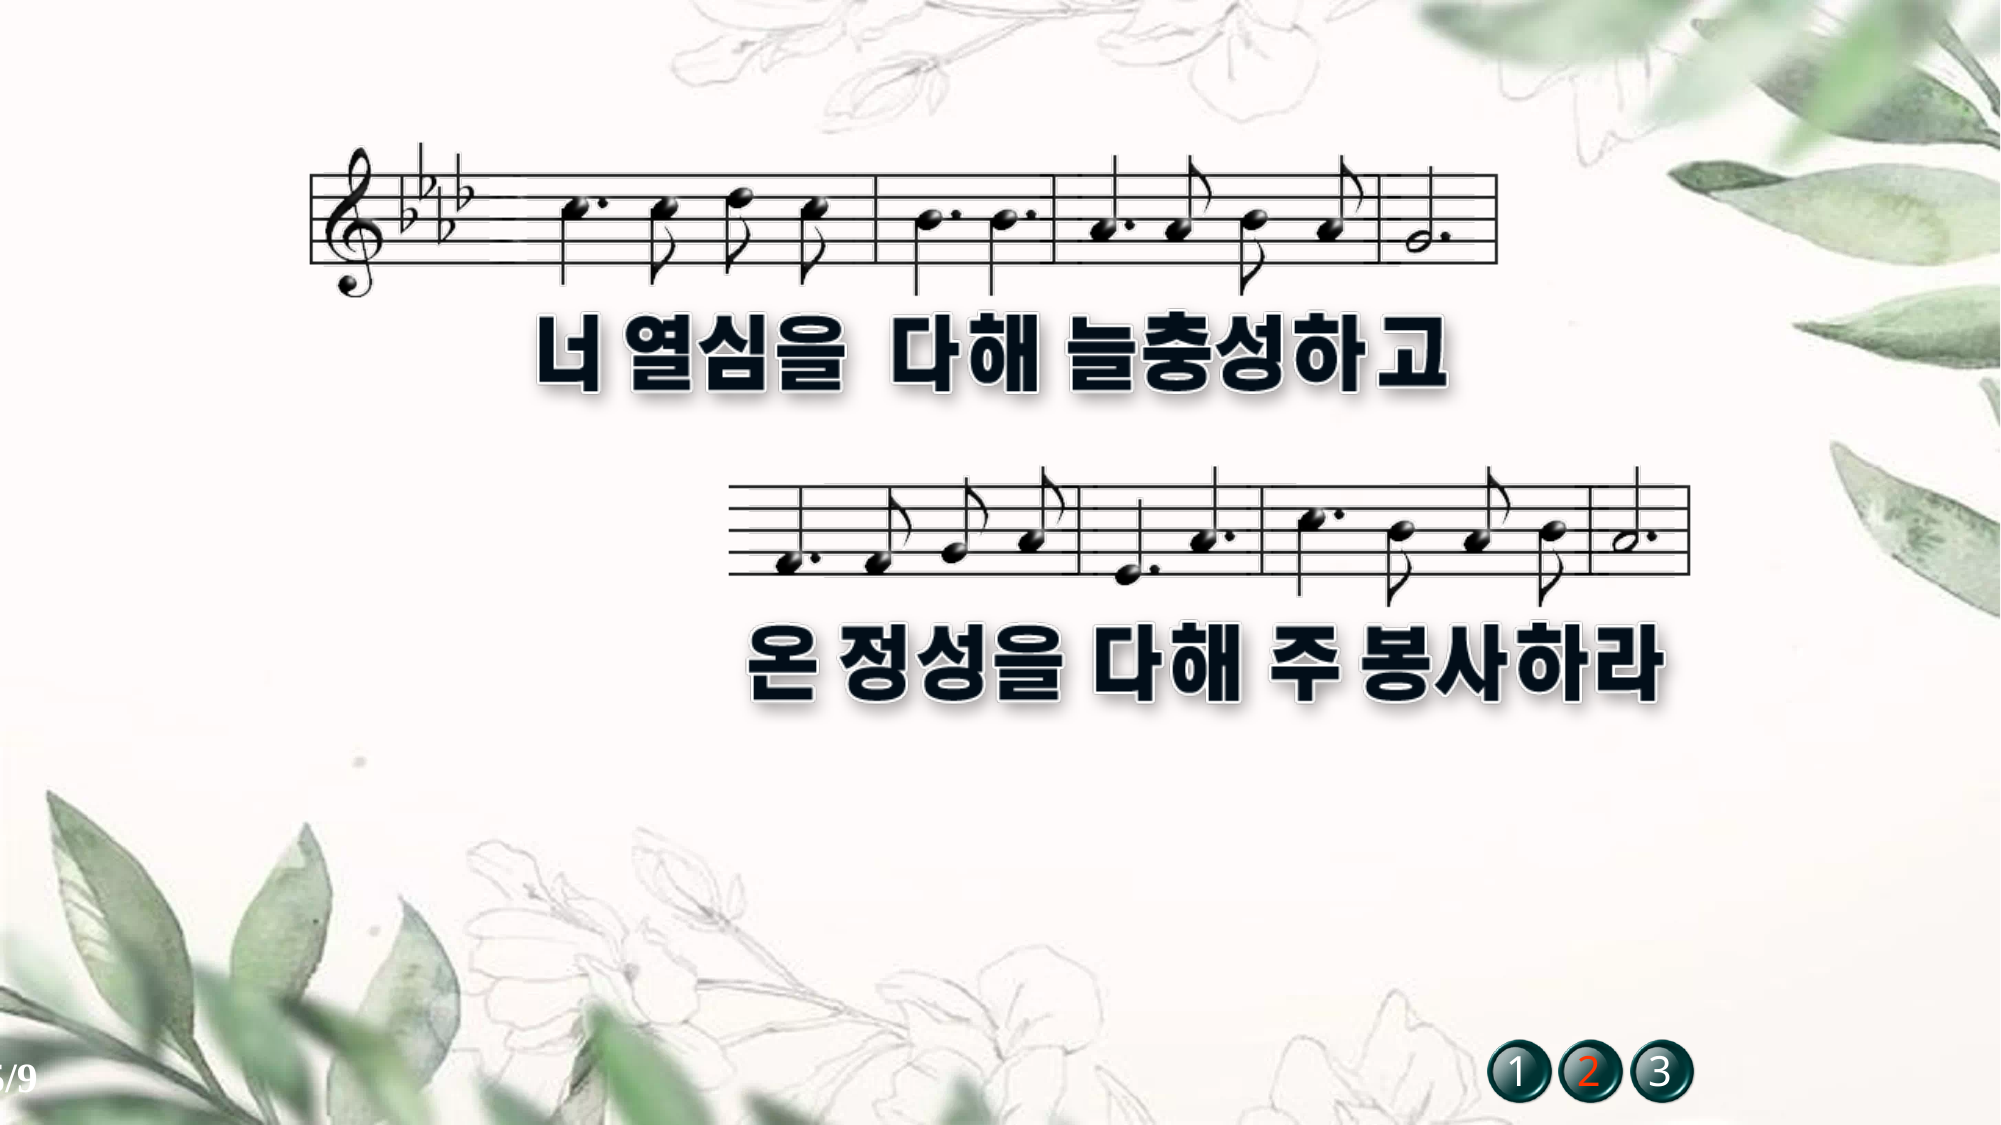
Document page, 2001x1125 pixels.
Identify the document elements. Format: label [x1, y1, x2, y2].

text_box [1555, 1035, 1626, 1106]
text_box [1627, 1035, 1697, 1106]
text_box [1484, 1035, 1555, 1106]
picture [0, 0, 2001, 1125]
